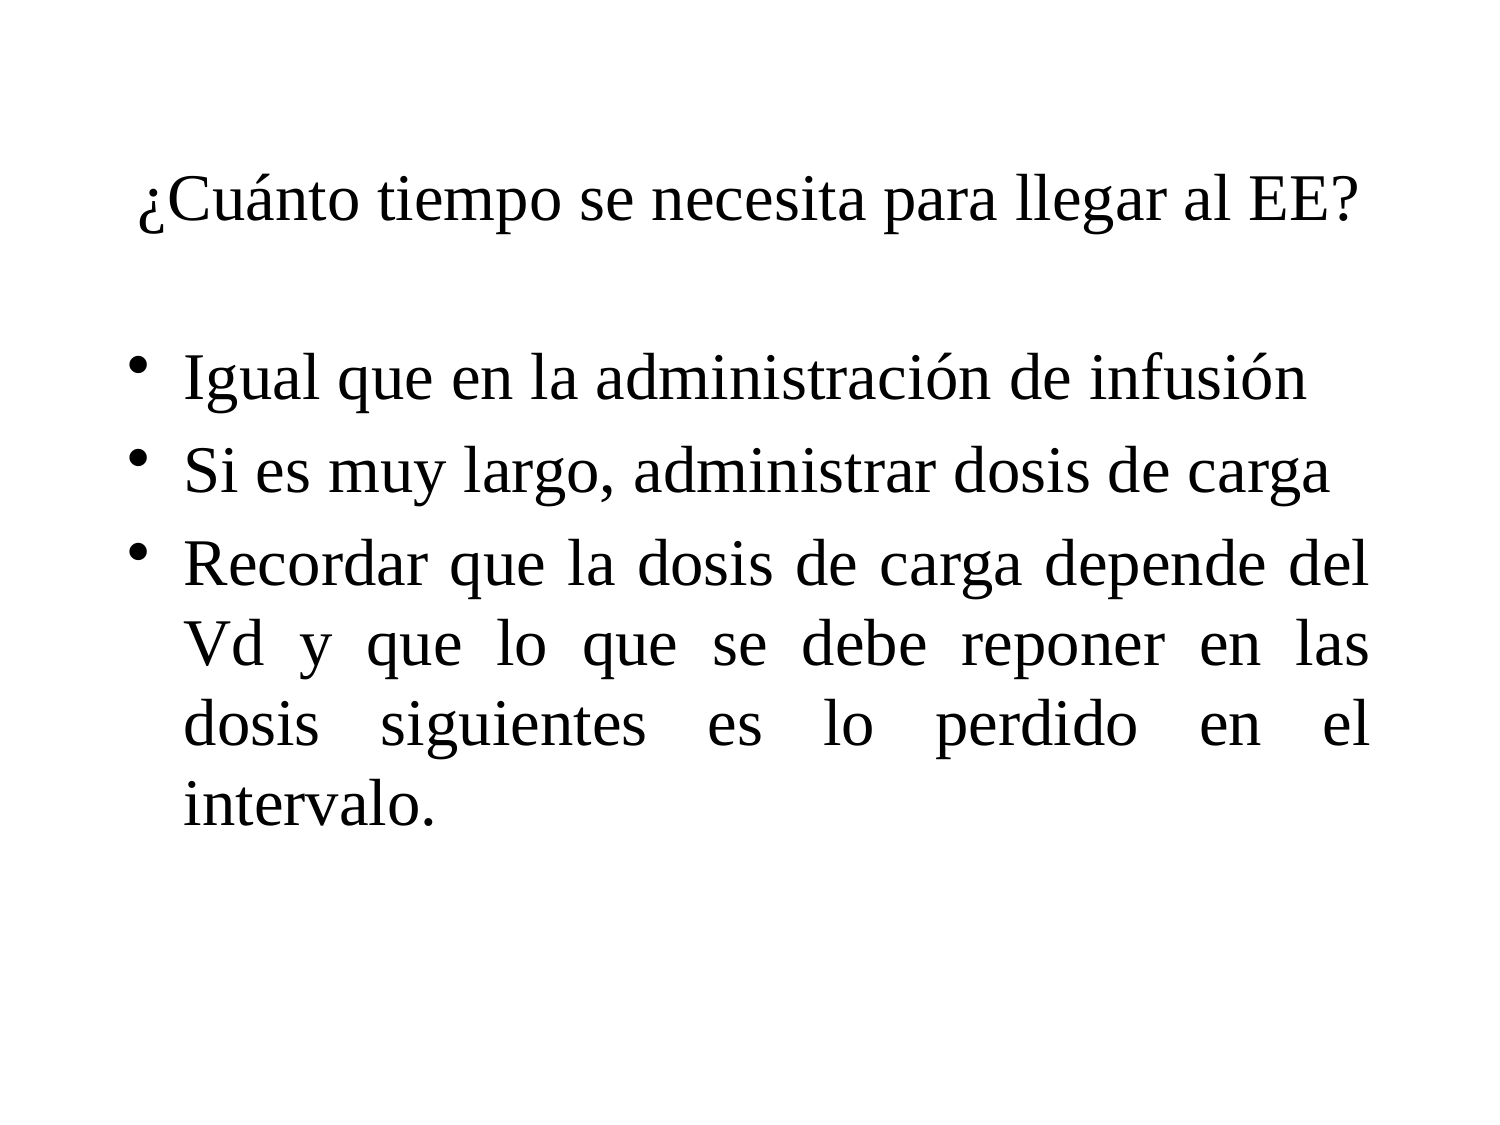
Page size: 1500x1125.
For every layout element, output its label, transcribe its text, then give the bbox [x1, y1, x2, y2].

title ¿Cuánto tiempo se necesita para llegar al EE? [112, 99, 1388, 288]
list Igual que en la administración de infusión Si es muy largo, administrar dosis de carga Recordar que la dosis de carga depende del Vd y que lo que se debe reponer en las dosis siguientes es lo perdido en el intervalo. [112, 324, 1388, 1001]
